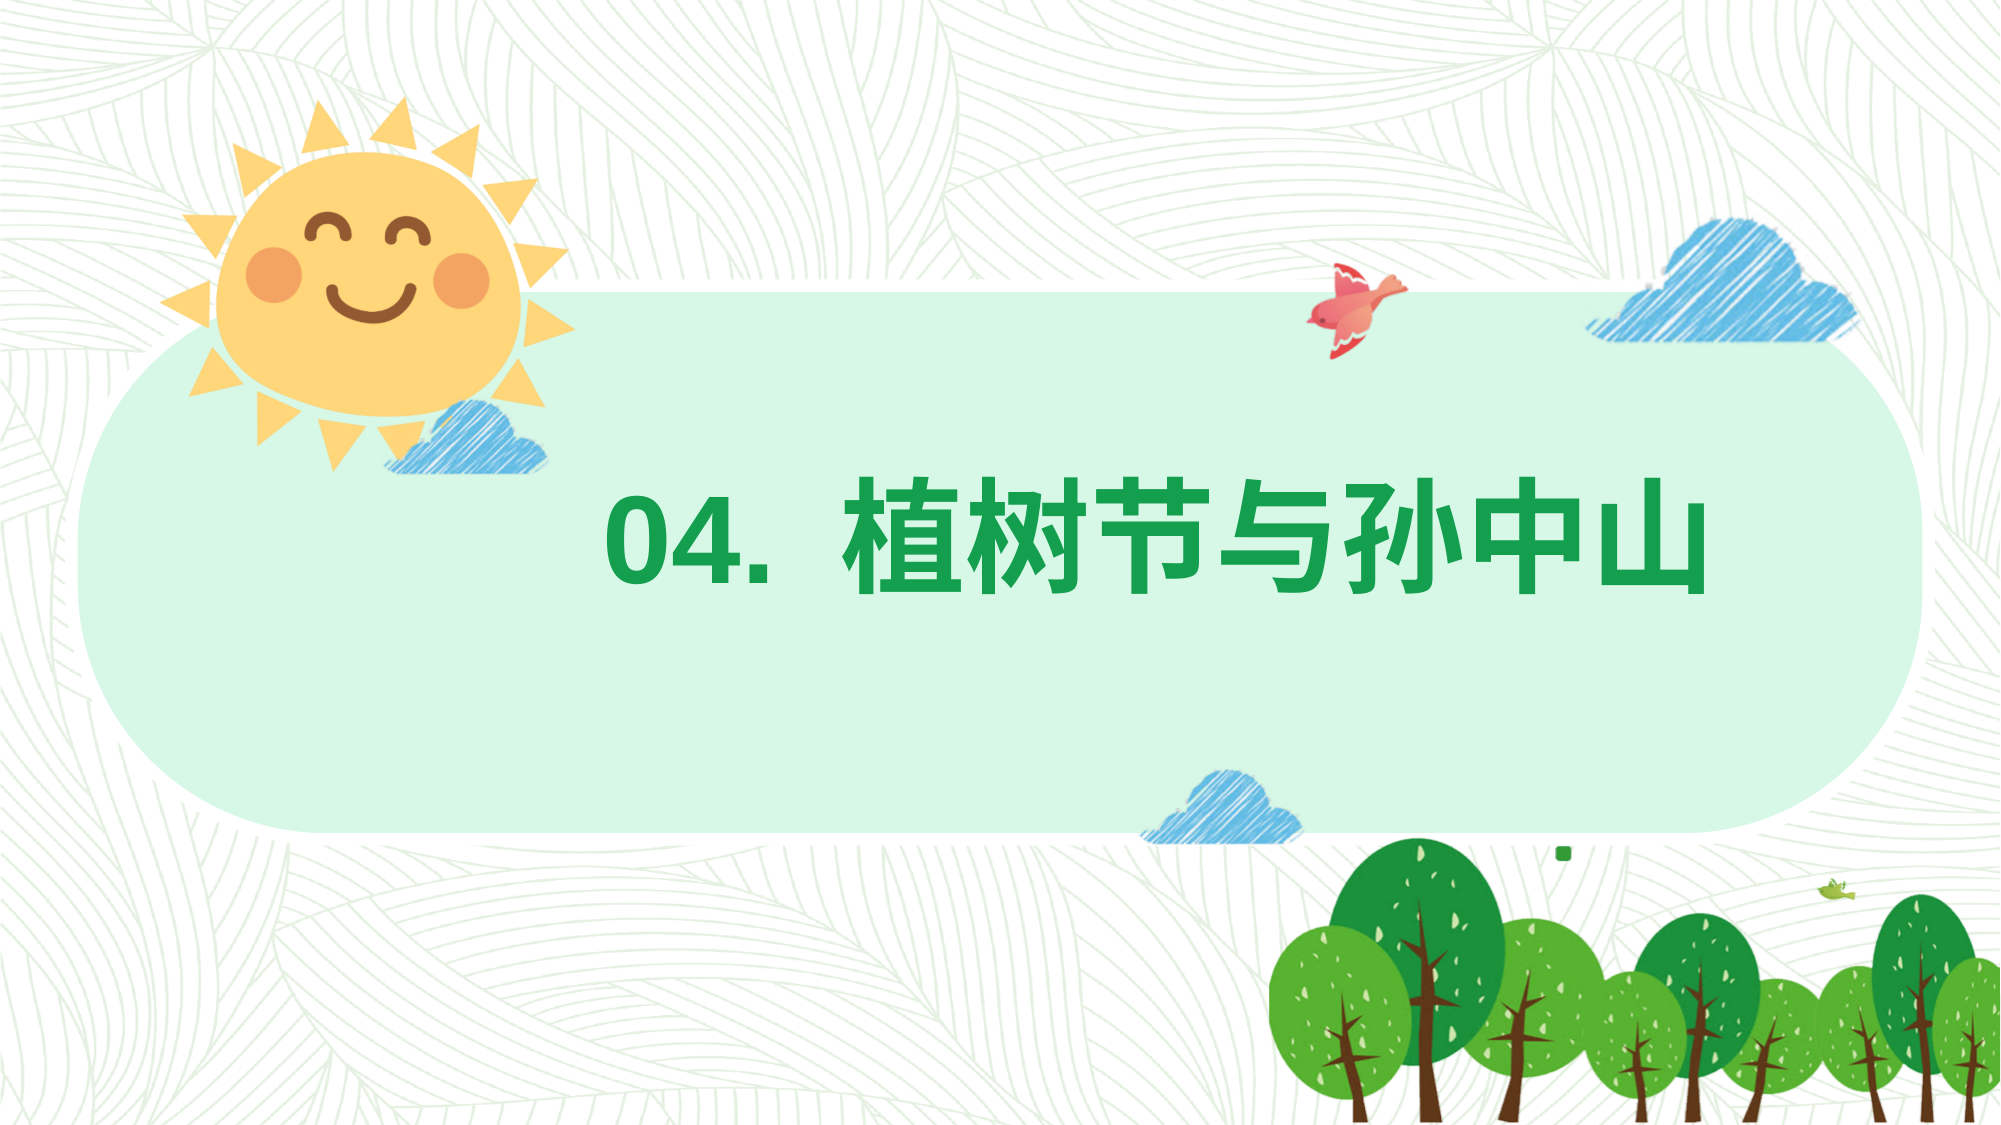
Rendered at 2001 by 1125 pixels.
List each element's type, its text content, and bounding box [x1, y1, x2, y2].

text_box [70, 346, 437, 841]
text_box [1563, 426, 1930, 821]
text_box 04. 植树节与孙中山 [1563, 451, 1731, 616]
picture [2, 0, 2001, 1125]
